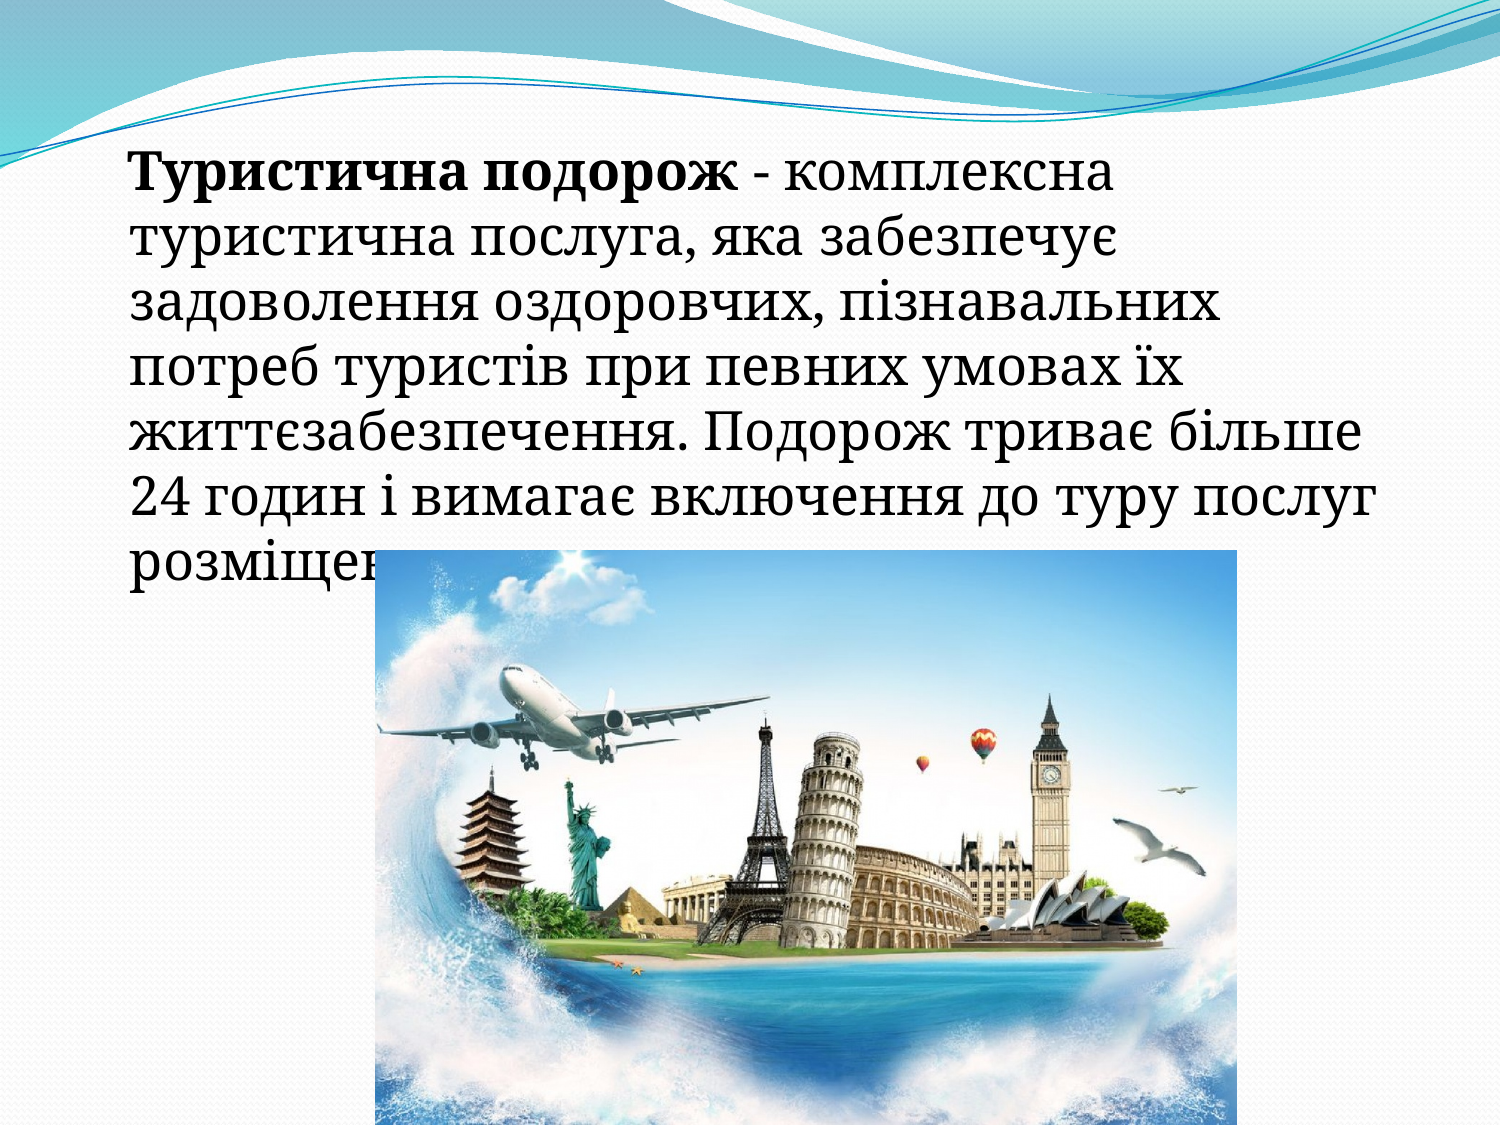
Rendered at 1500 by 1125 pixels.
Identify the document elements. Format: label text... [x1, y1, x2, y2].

list Туристична подорож - комплексна туристична послуга, яка забезпечує задоволення оздоровчих, пізнавальних потреб туристів при певних умовах їх життєзабезпечення. Подорож триває більше 24 годин і вимагає включення до туру послуг розміщення. [70, 128, 1421, 849]
picture [374, 550, 1237, 1125]
